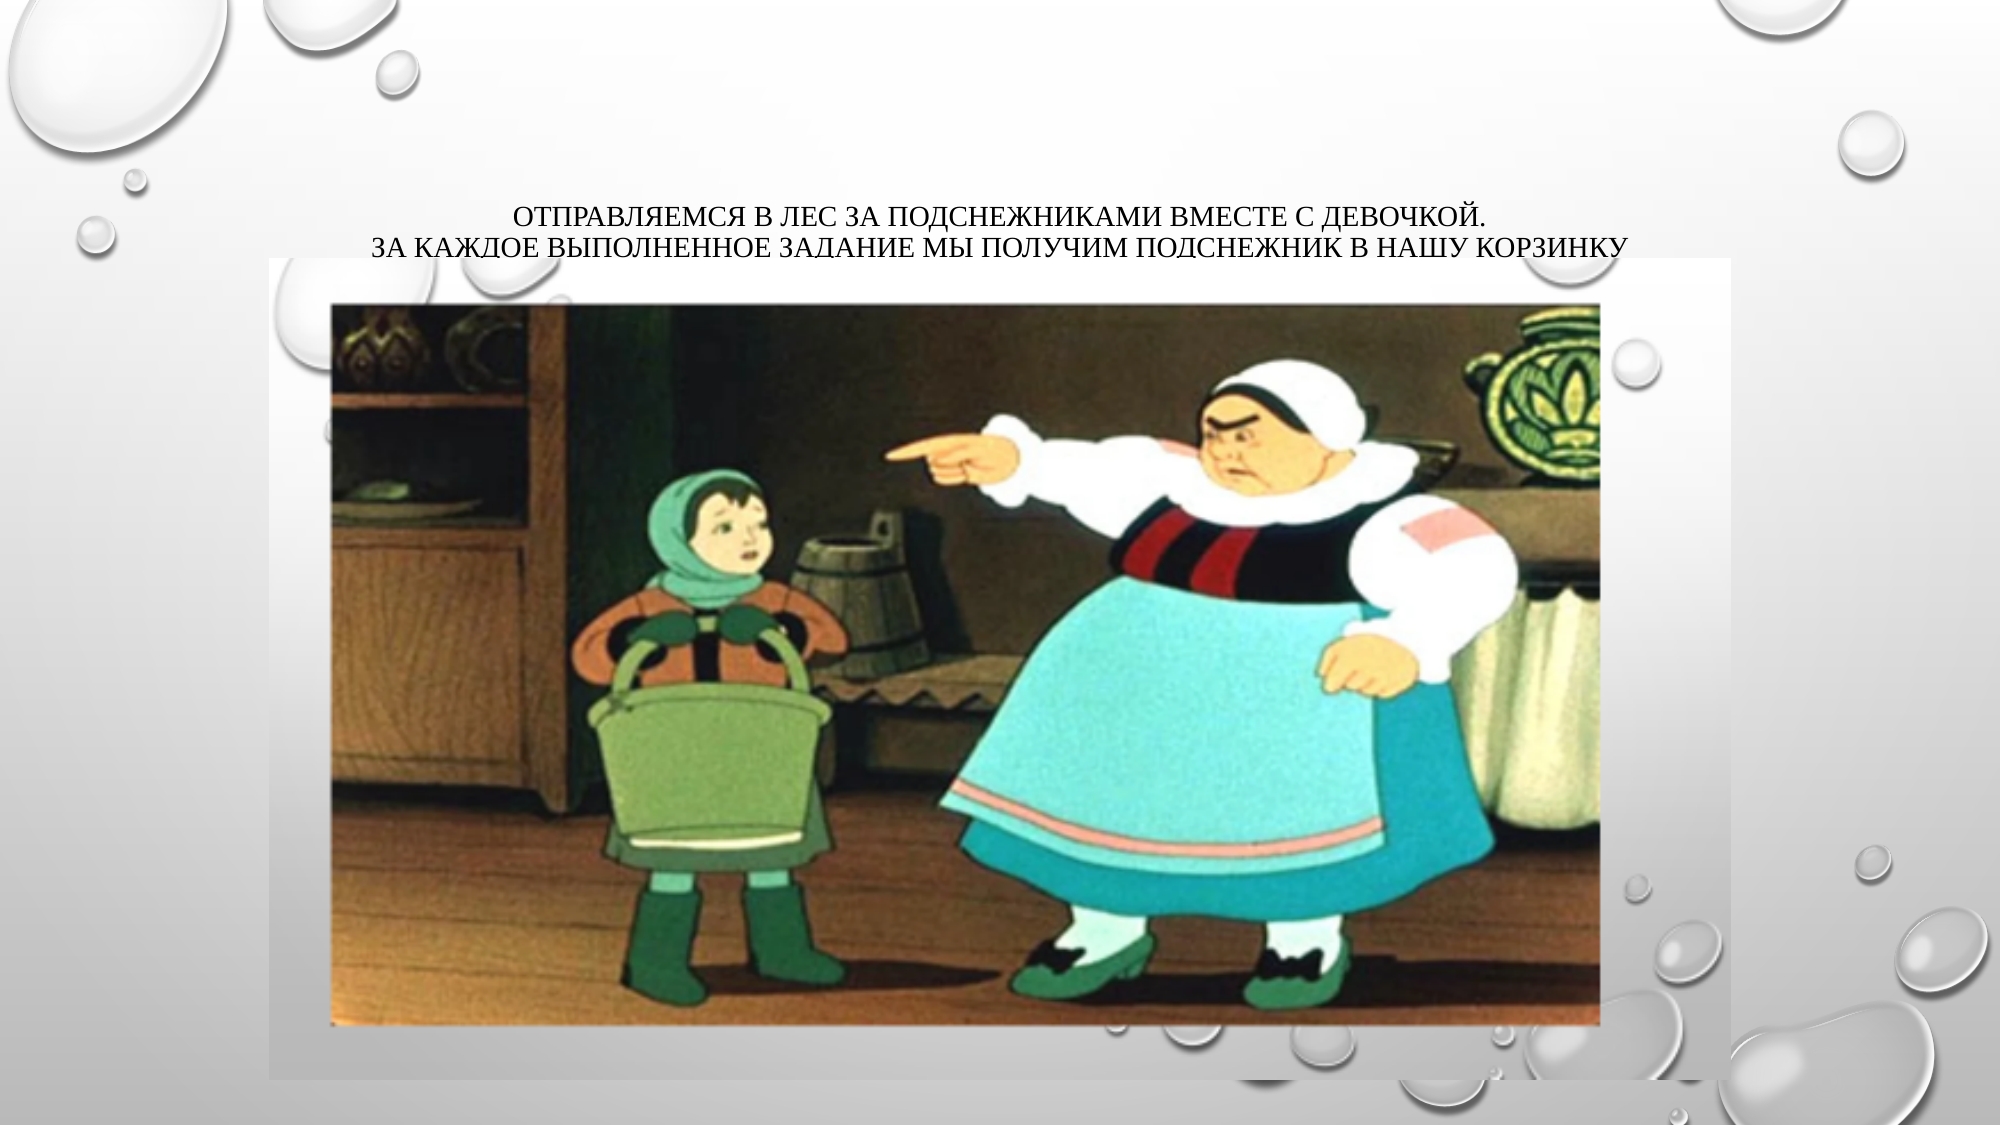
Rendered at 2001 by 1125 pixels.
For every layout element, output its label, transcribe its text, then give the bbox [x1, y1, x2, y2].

picture [0, 0, 2000, 1125]
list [269, 257, 1731, 1081]
title отправляемся в лес за подснежниками вместе с девочкой. За каждое выполненное задание мы получим подснежник в нашу корзинку [149, 101, 1851, 364]
